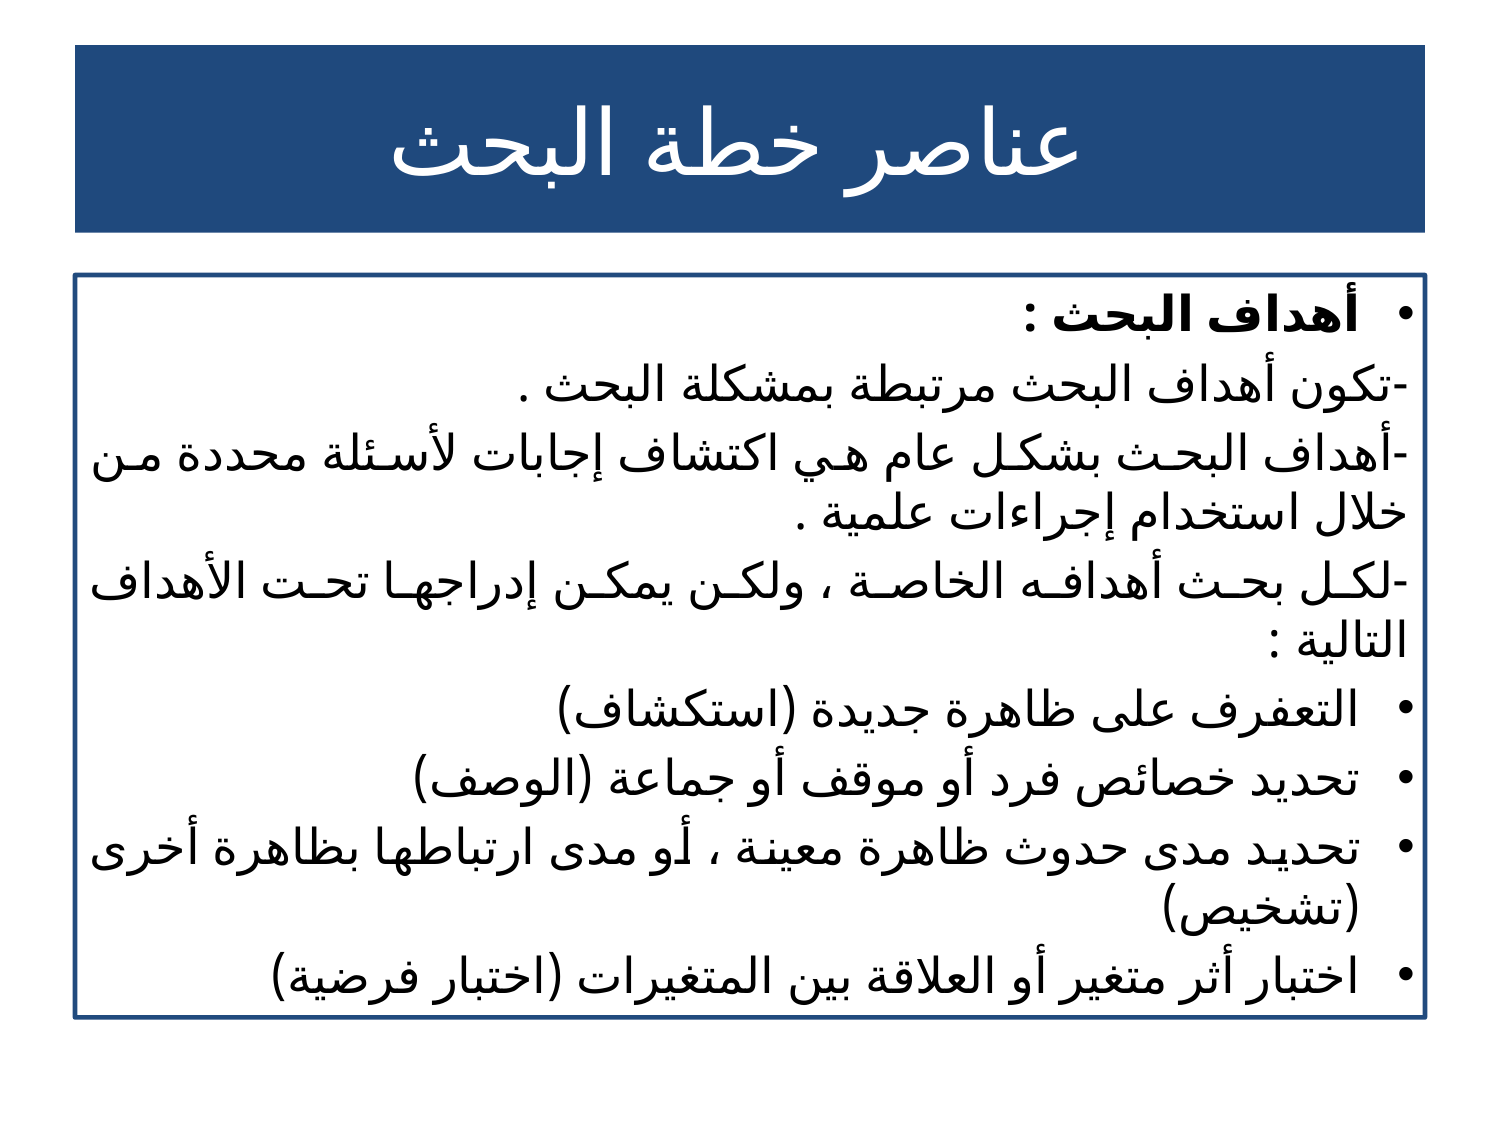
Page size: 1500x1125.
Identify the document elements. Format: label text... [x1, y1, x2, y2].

title عناصر خطة البحث [75, 45, 1425, 233]
list أهداف البحث : -تكون أهداف البحث مرتبطة بمشكلة البحث . -أهداف البحث بشكل عام هي اكتشاف إجابات لأسئلة محددة من خلال استخدام إجراءات علمية . -لكل بحث أهدافه الخاصة ، ولكن يمكن إدراجها تحت الأهداف التالية : التعفرف على ظاهرة جديدة (استكشاف) تحديد خصائص فرد أو موقف أو جماعة (الوصف) تحديد مدى حدوث ظاهرة معينة ، أو مدى ارتباطها بظاهرة أخرى (تشخيص) اختبار أثر متغير أو العلاقة بين المتغيرات (اختبار فرضية) [75, 275, 1425, 1018]
